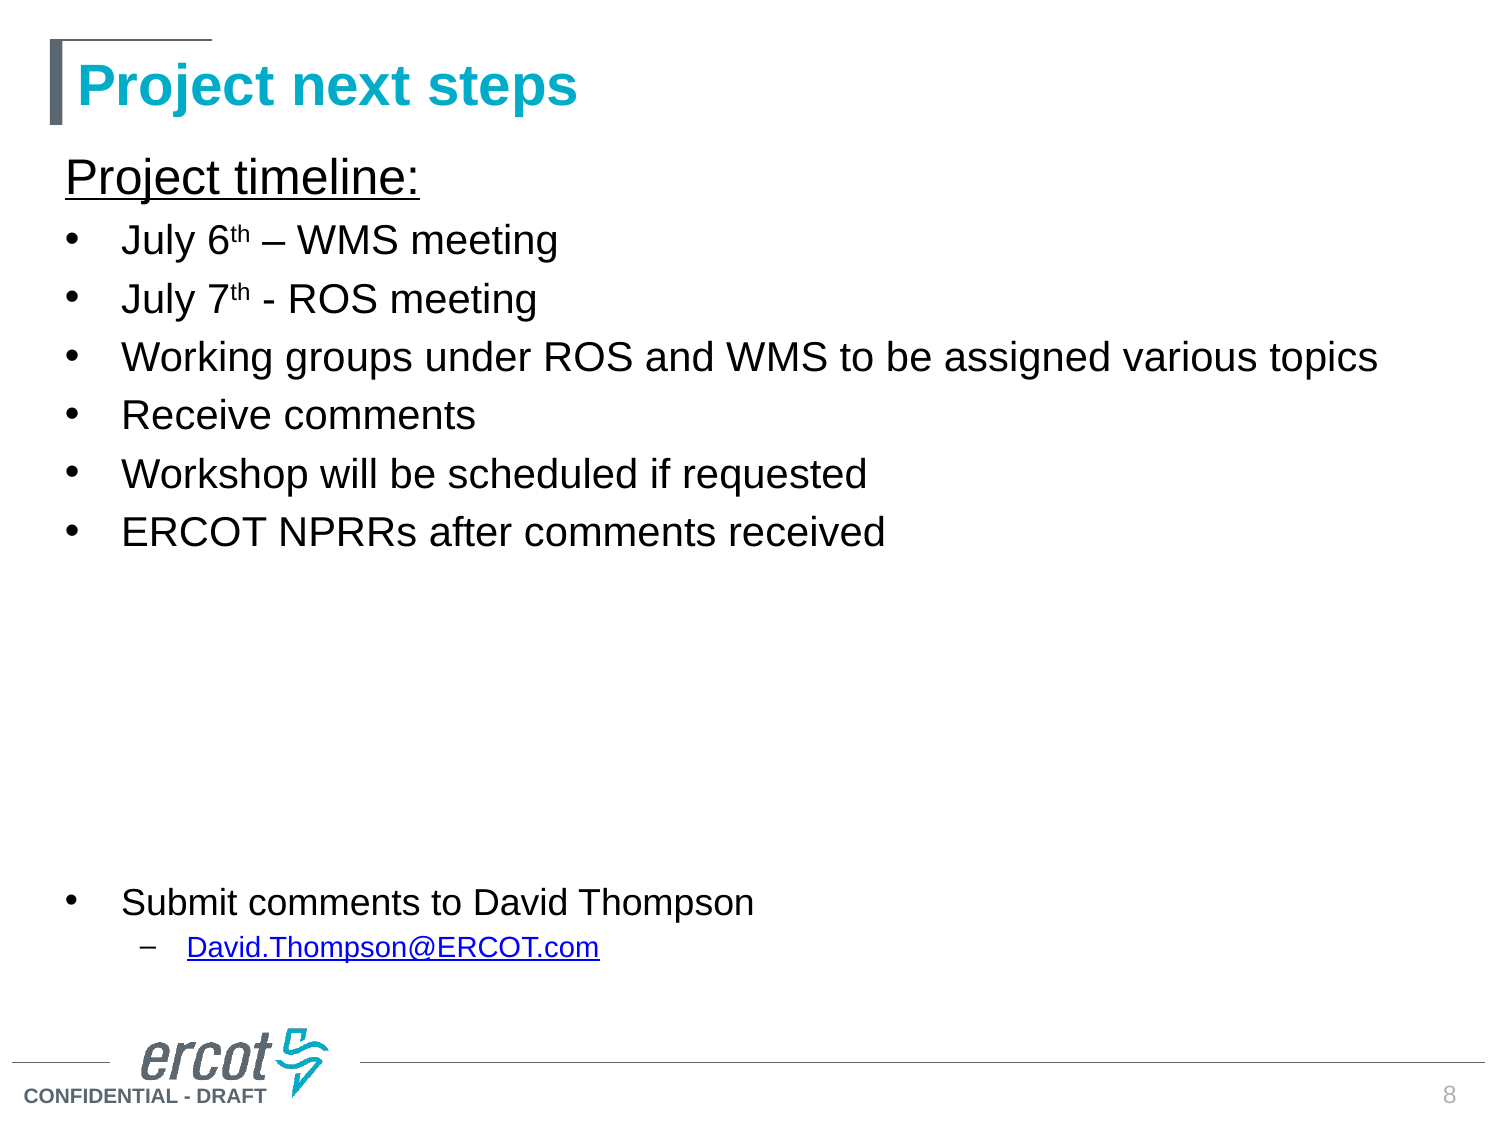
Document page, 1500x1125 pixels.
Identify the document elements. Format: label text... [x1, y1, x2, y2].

picture [200, 1091, 207, 1100]
picture [137, 1024, 332, 1100]
slide_number 8 [1412, 1076, 1488, 1112]
list Project timeline: July 6th – WMS meeting July 7th - ROS meeting Working groups under ROS and WMS to be assigned various topics Receive comments Workshop will be scheduled if requested ERCOT NPRRs after comments received Submit comments to David Thompson David.Thompson@ERCOT.com [50, 137, 1450, 972]
title Project next steps [62, 39, 1450, 137]
